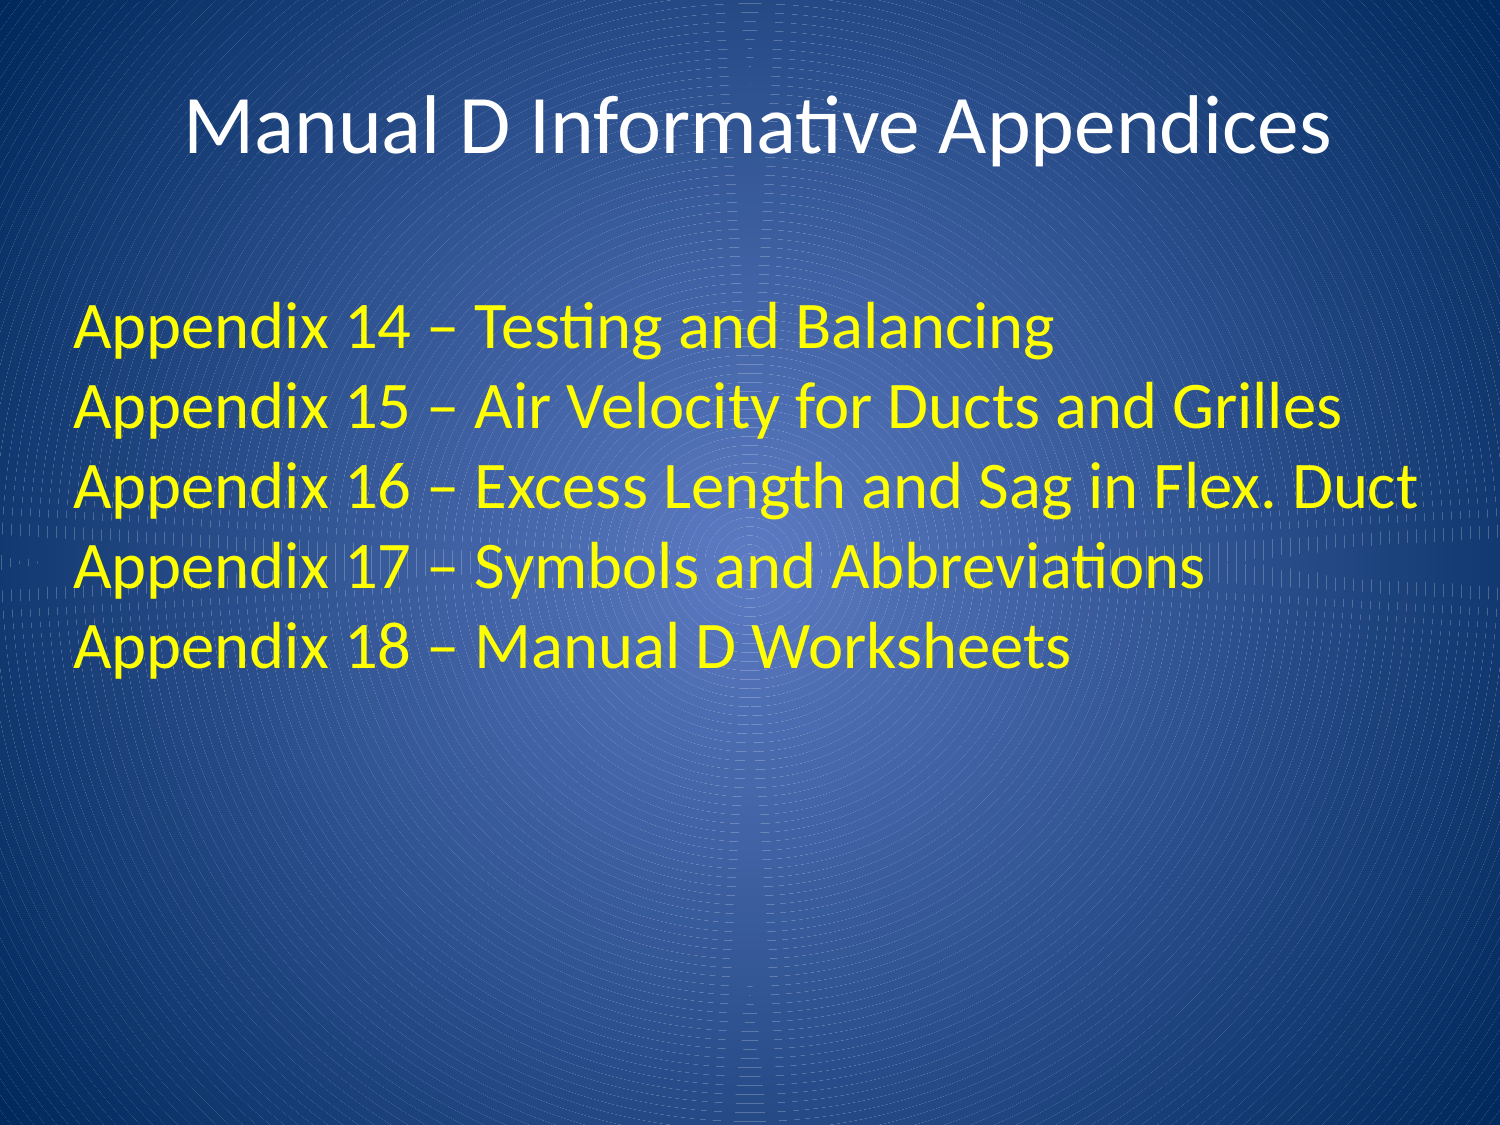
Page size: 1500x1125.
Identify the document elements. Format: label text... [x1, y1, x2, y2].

text_box Manual D Informative Appendices [168, 62, 1348, 178]
text_box Appendix 14 – Testing and Balancing Appendix 15 – Air Velocity for Ducts and Grilles Appendix 16 – Excess Length and Sag in Flex. Duct Appendix 17 – Symbols and Abbreviations Appendix 18 – Manual D Worksheets [58, 274, 1435, 850]
